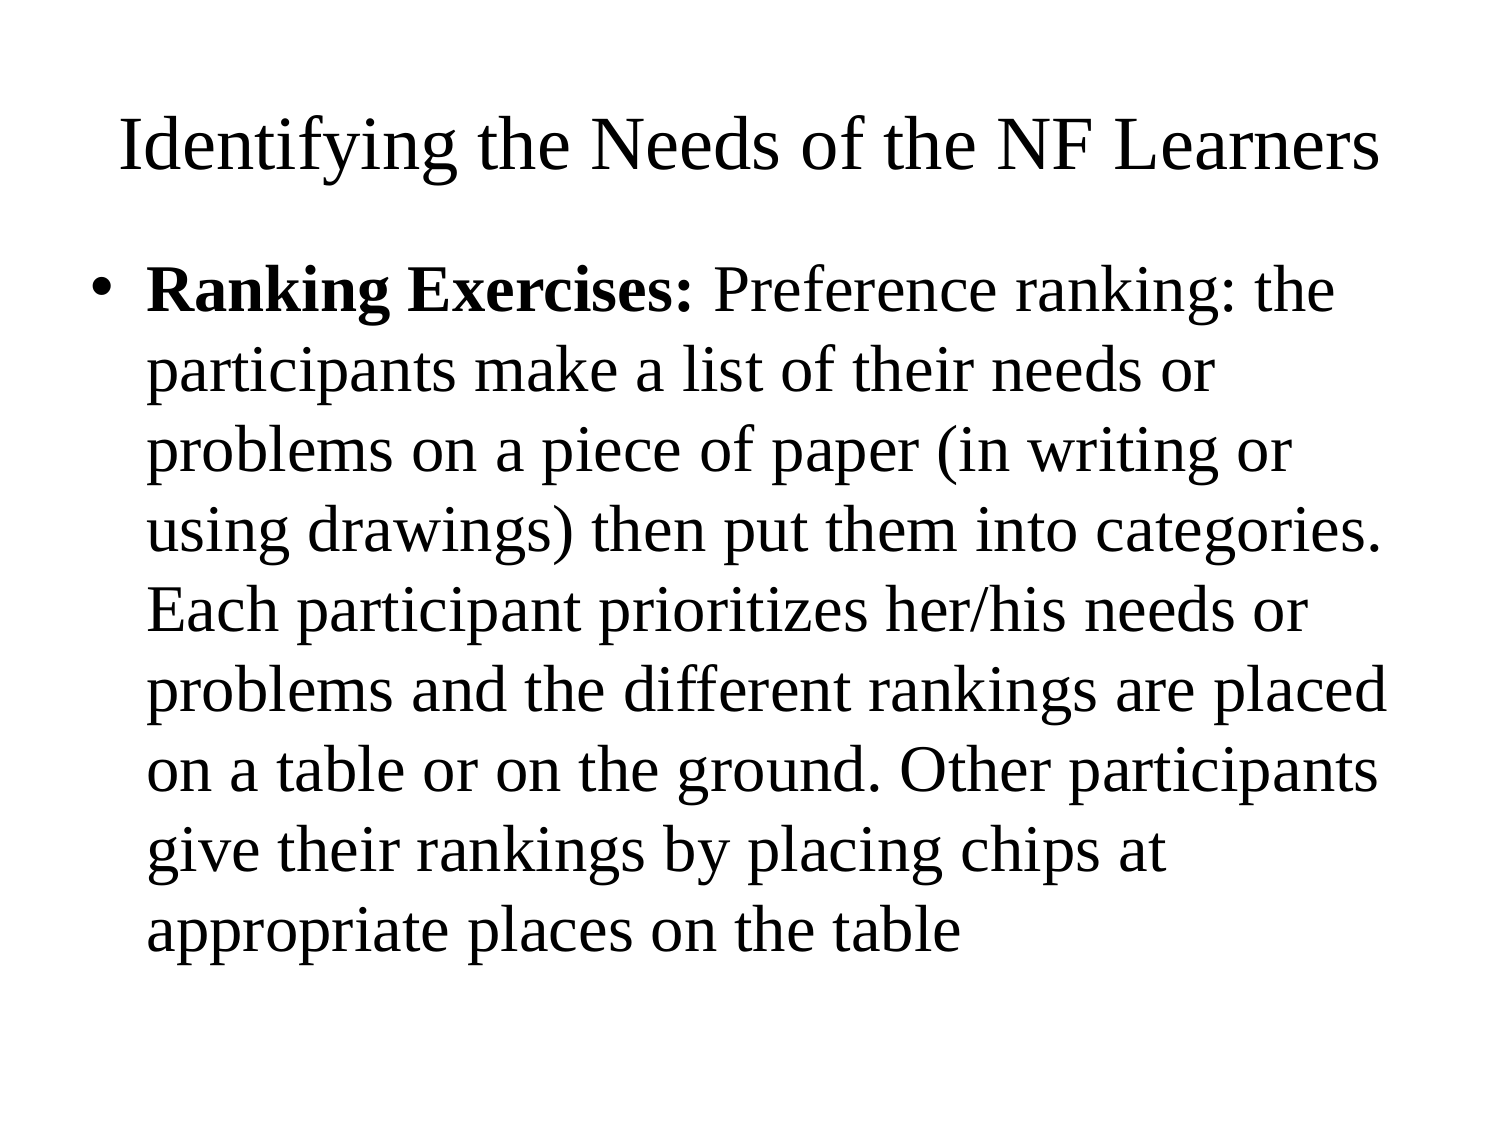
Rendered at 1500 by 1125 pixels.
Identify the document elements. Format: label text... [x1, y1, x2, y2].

title Identifying the Needs of the NF Learners [75, 45, 1425, 233]
list Ranking Exercises: Preference ranking: the participants make a list of their needs or problems on a piece of paper (in writing or using drawings) then put them into categories. Each participant prioritizes her/his needs or problems and the different rankings are placed on a table or on the ground. Other participants give their rankings by placing chips at appropriate places on the table [75, 237, 1425, 1005]
